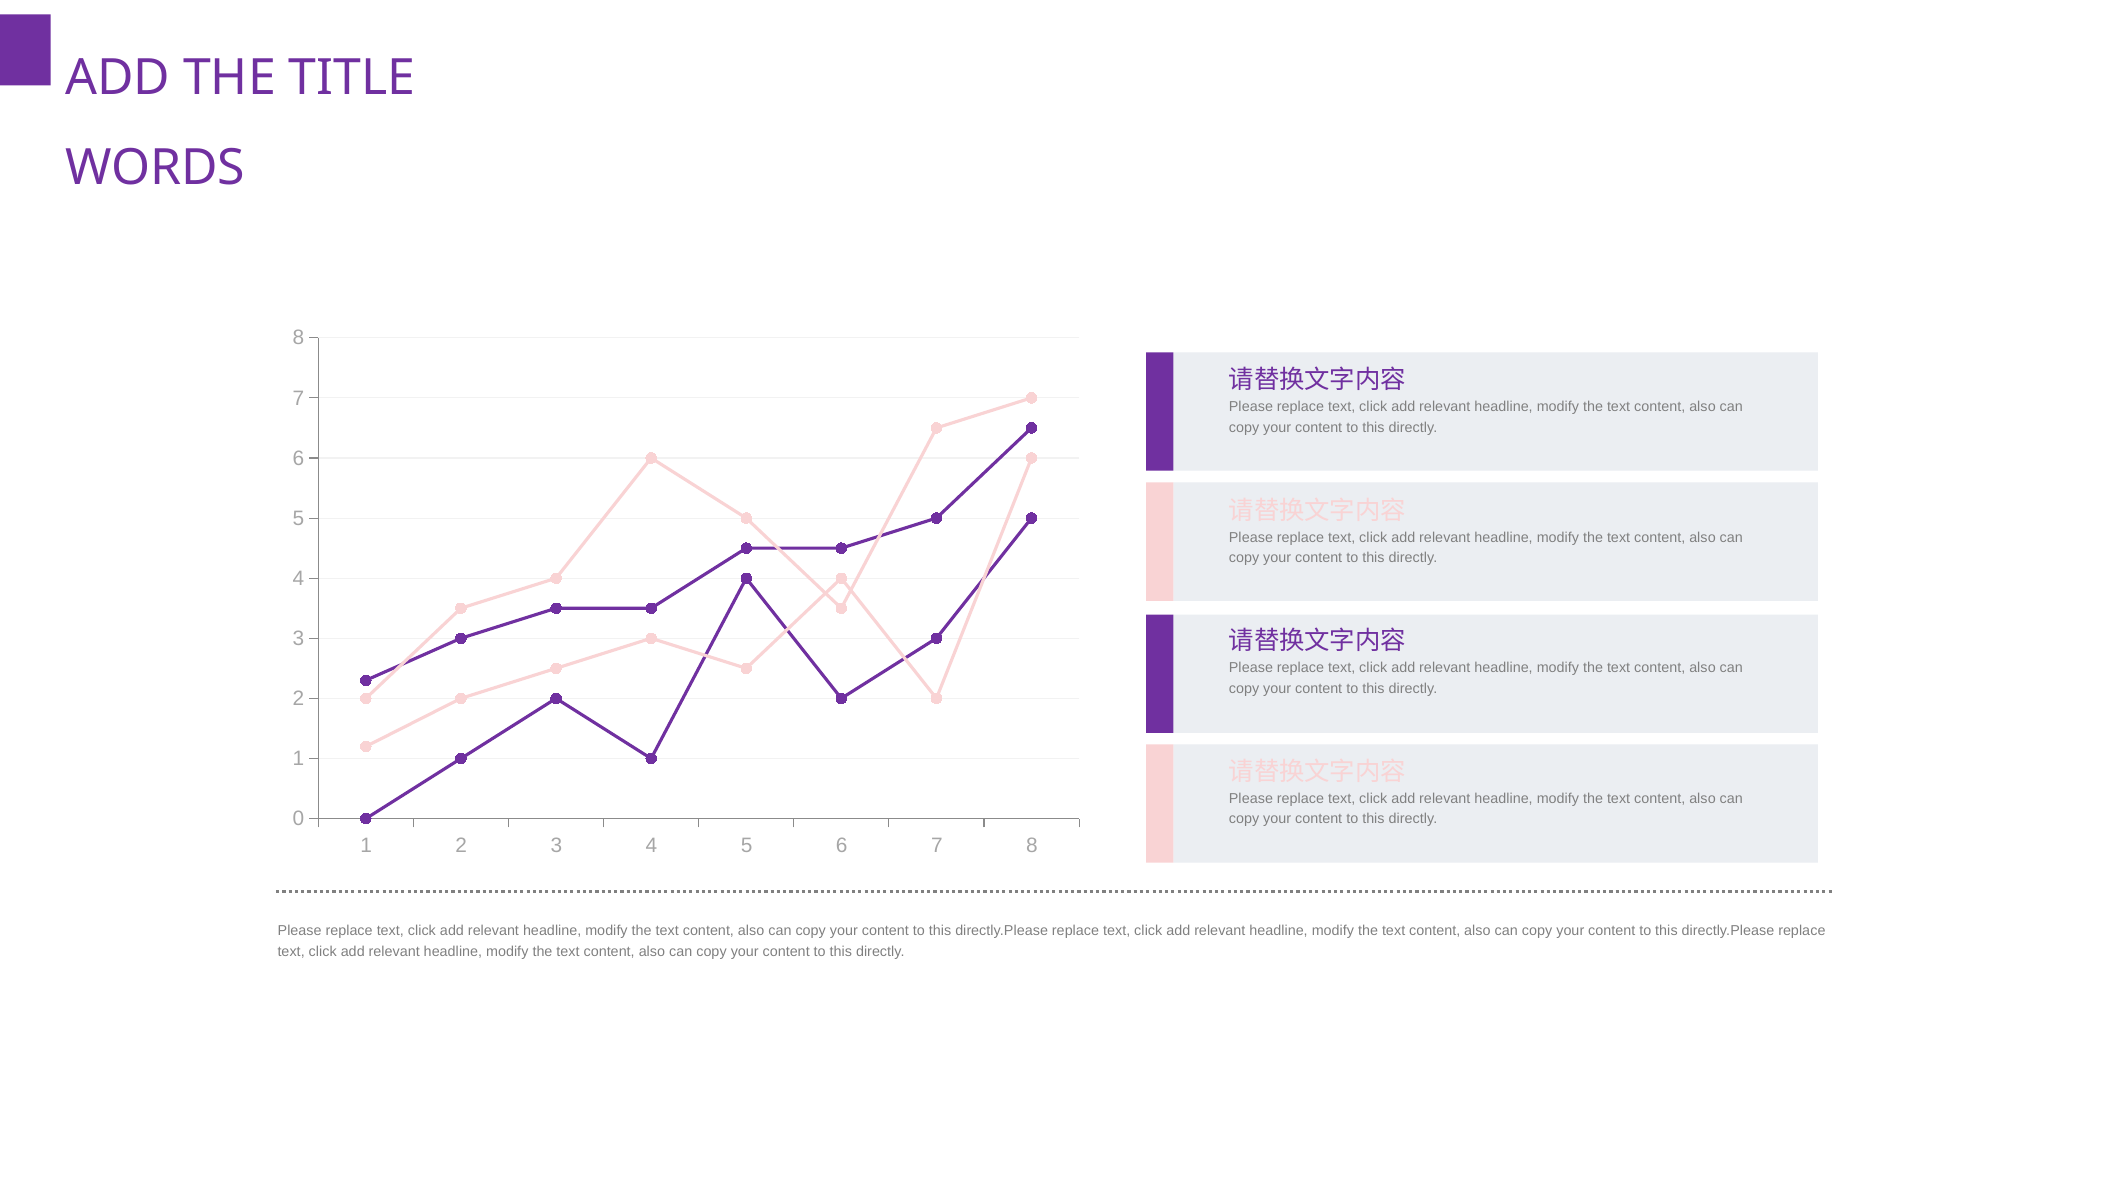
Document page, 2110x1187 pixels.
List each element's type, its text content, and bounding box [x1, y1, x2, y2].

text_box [1146, 352, 1818, 471]
chart [276, 315, 1096, 868]
text_box ADD THE TITLE WORDS [50, 7, 583, 202]
text_box Please replace text, click add relevant headline, modify the text content, also can copy your content to this directly.Please replace text, click add relevant headline, modify the text content, also can copy your content to this directly.Please replace text, click add relevant headline, modify the text content, also can copy your content to this directly. [277, 917, 1832, 960]
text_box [1146, 744, 1818, 863]
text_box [1146, 482, 1818, 601]
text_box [1146, 614, 1818, 733]
